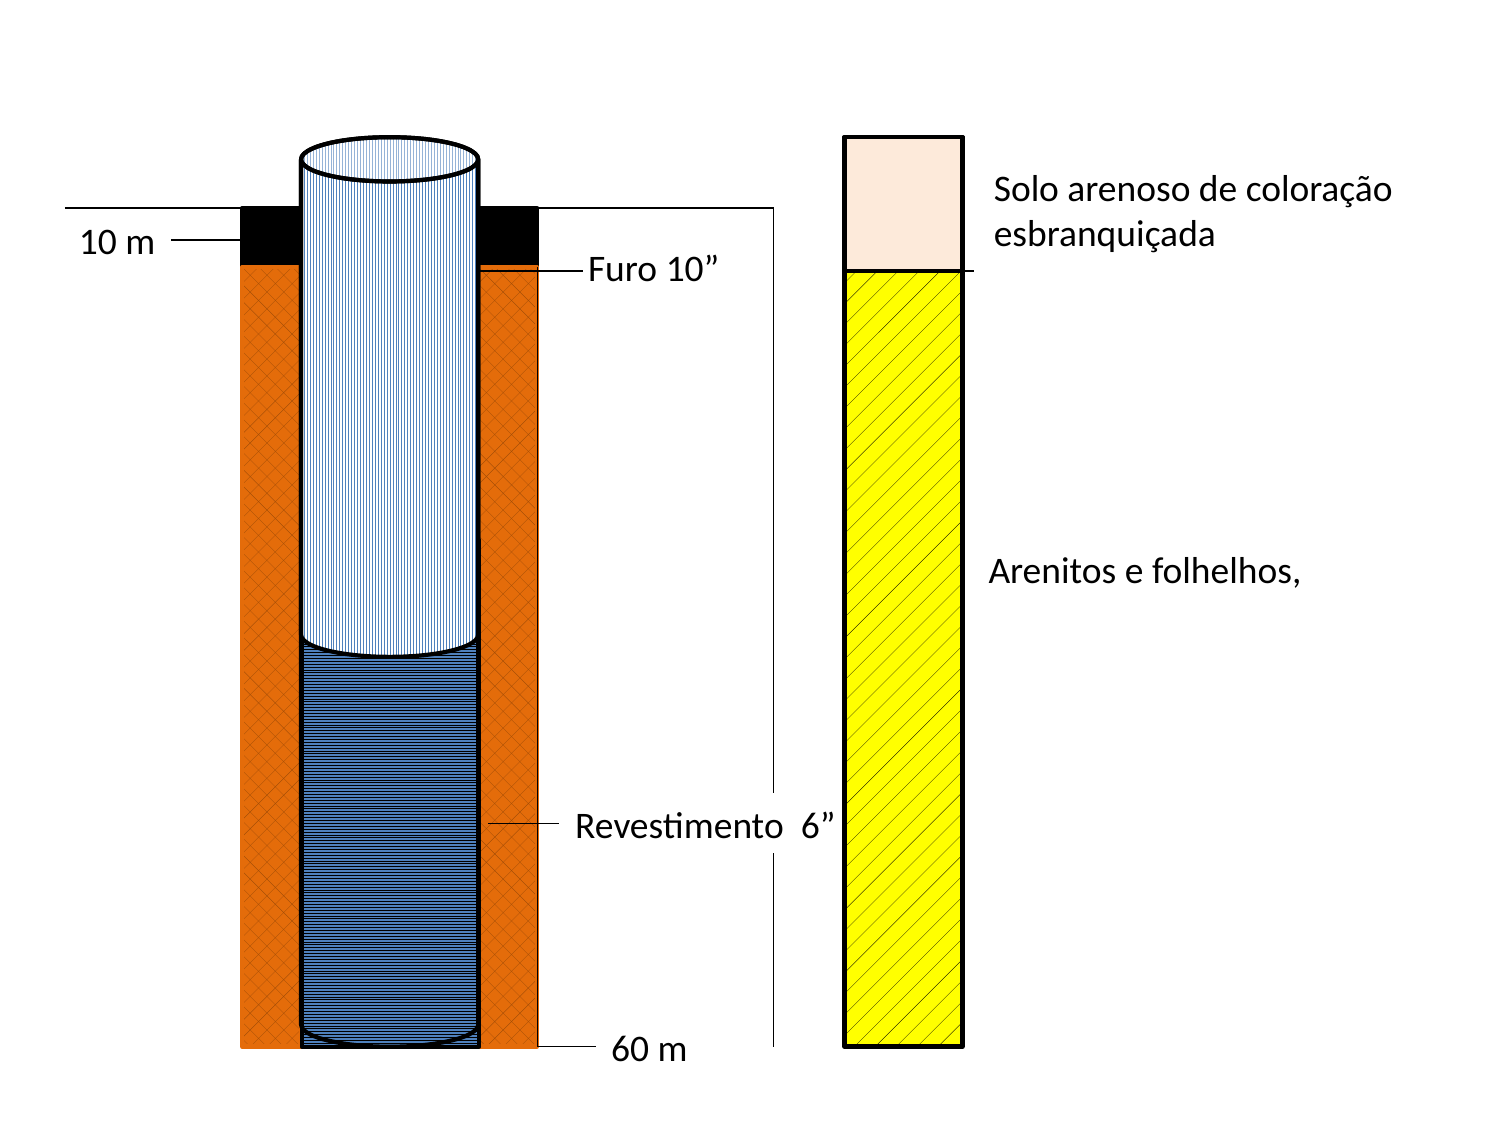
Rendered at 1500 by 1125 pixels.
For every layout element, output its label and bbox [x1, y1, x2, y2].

text_box [63, 136, 1494, 1078]
